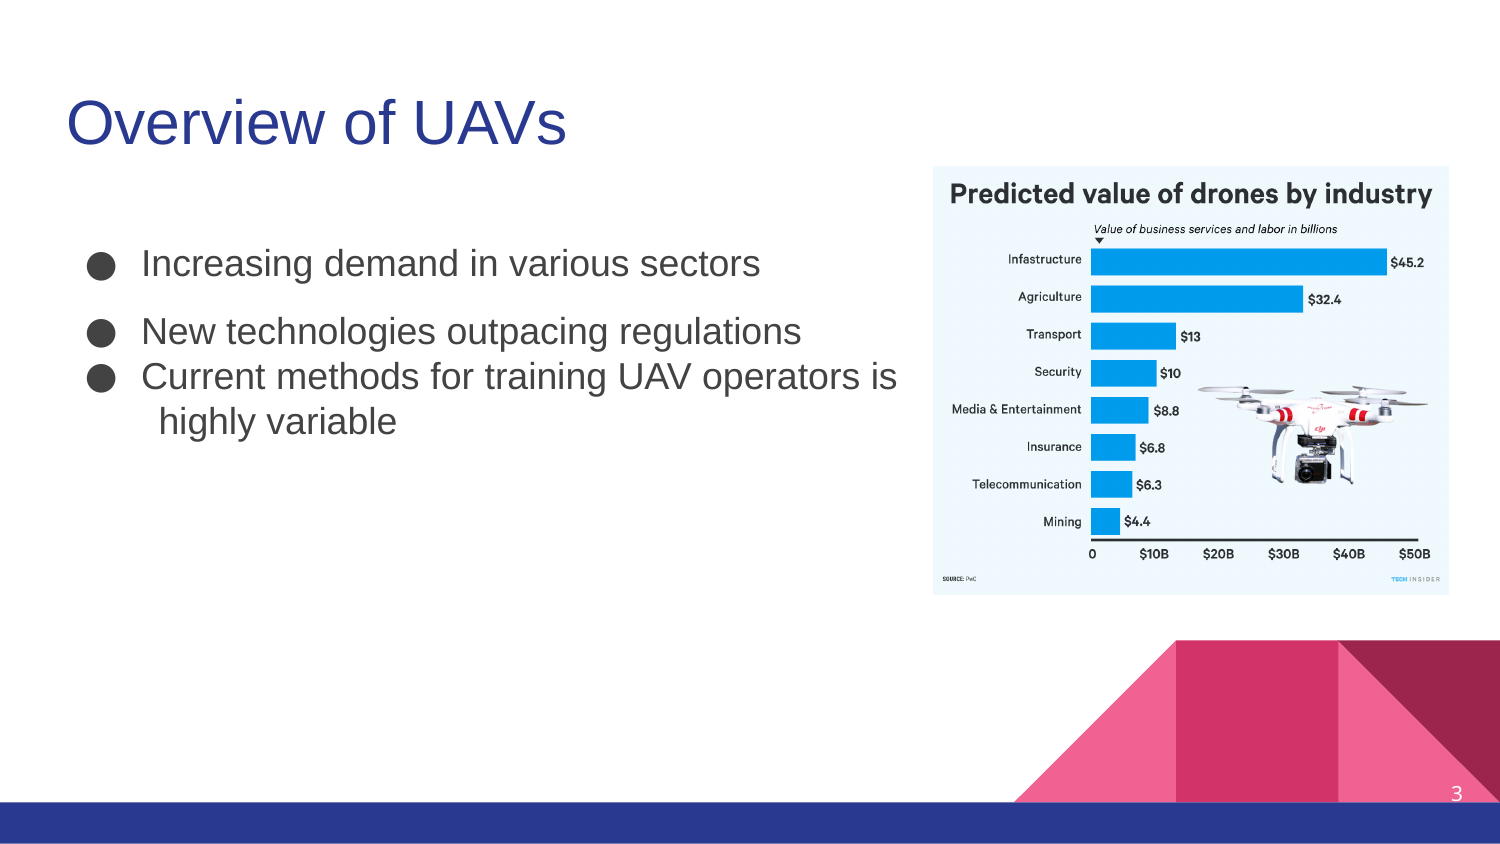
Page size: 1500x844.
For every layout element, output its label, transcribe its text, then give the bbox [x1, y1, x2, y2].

slide_number 3 [1387, 762, 1478, 828]
list Increasing demand in various sectors New technologies outpacing regulations Current methods for training UAV operators is highly variable [51, 201, 1449, 750]
picture [933, 166, 1450, 595]
title Overview of UAVs [51, 67, 1449, 167]
